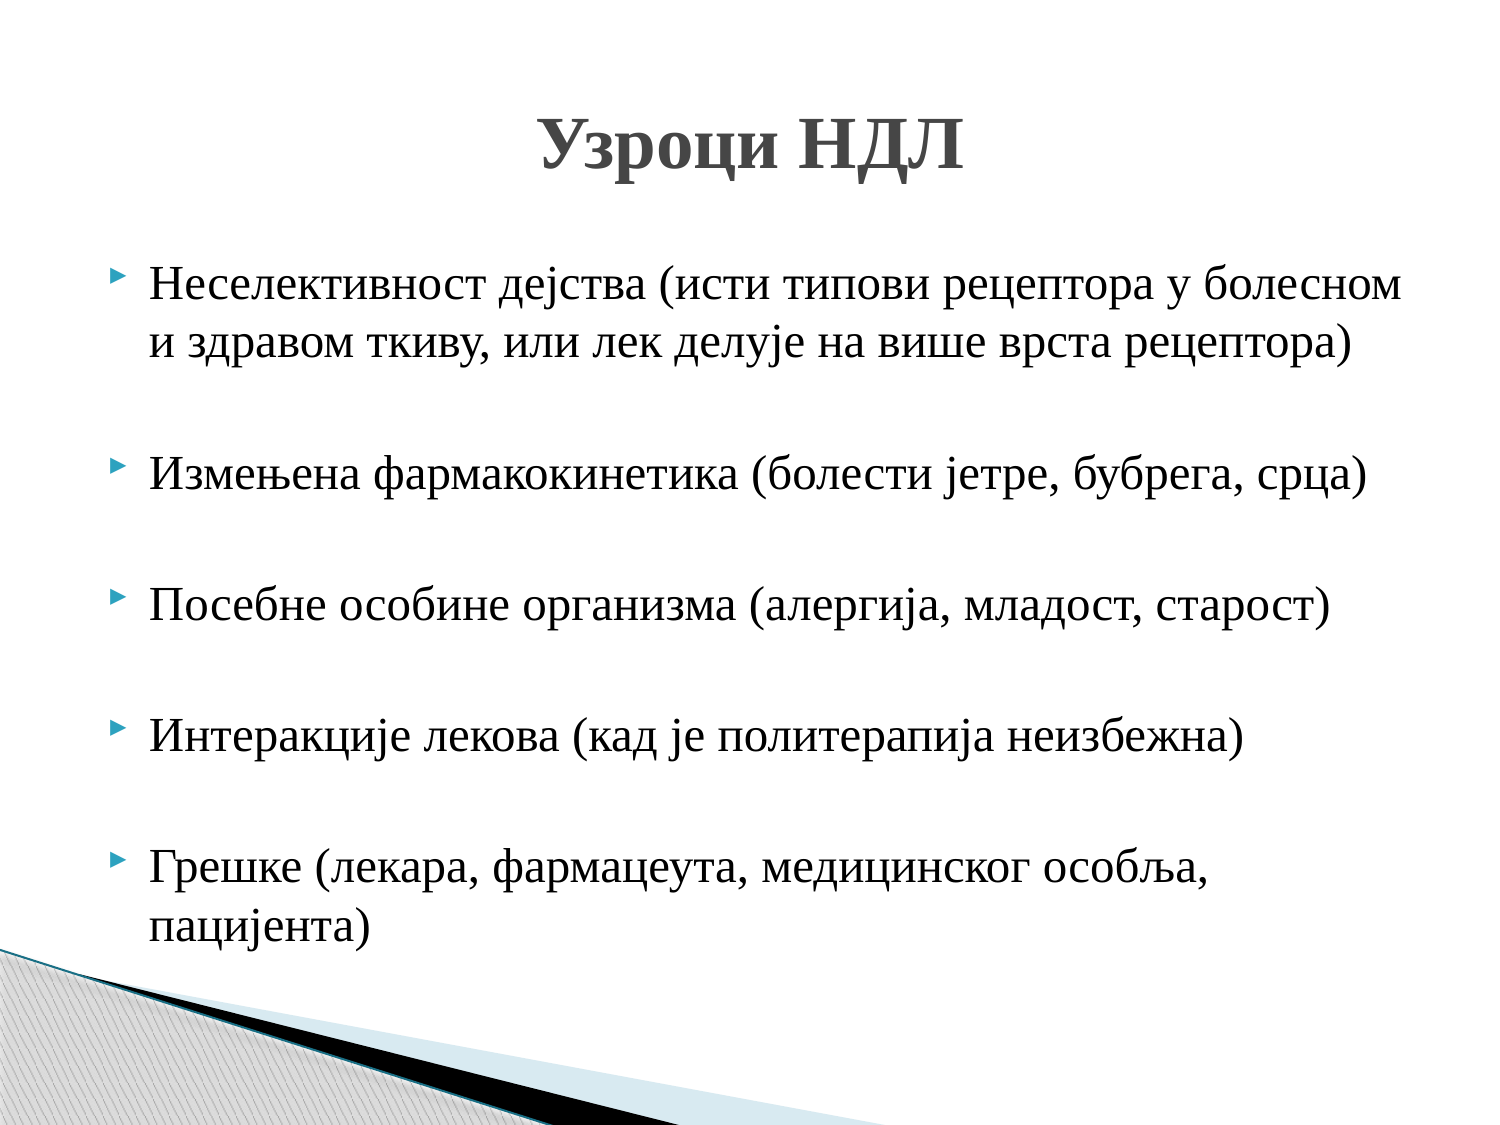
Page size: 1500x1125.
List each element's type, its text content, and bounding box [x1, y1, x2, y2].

list Неселективност дејства (исти типови рецептора у болесном и здравом ткиву, или лек делује на више врста рецептора) Измењена фармакокинетика (болести јетре, бубрега, срца) Посебне особине организма (алергија, младост, старост) Интеракције лекова (кад је политерапија неизбежна) Грешке (лекара, фармацеута, медицинског особља, пацијента) [75, 243, 1425, 986]
title Узроци НДЛ [75, 45, 1425, 233]
